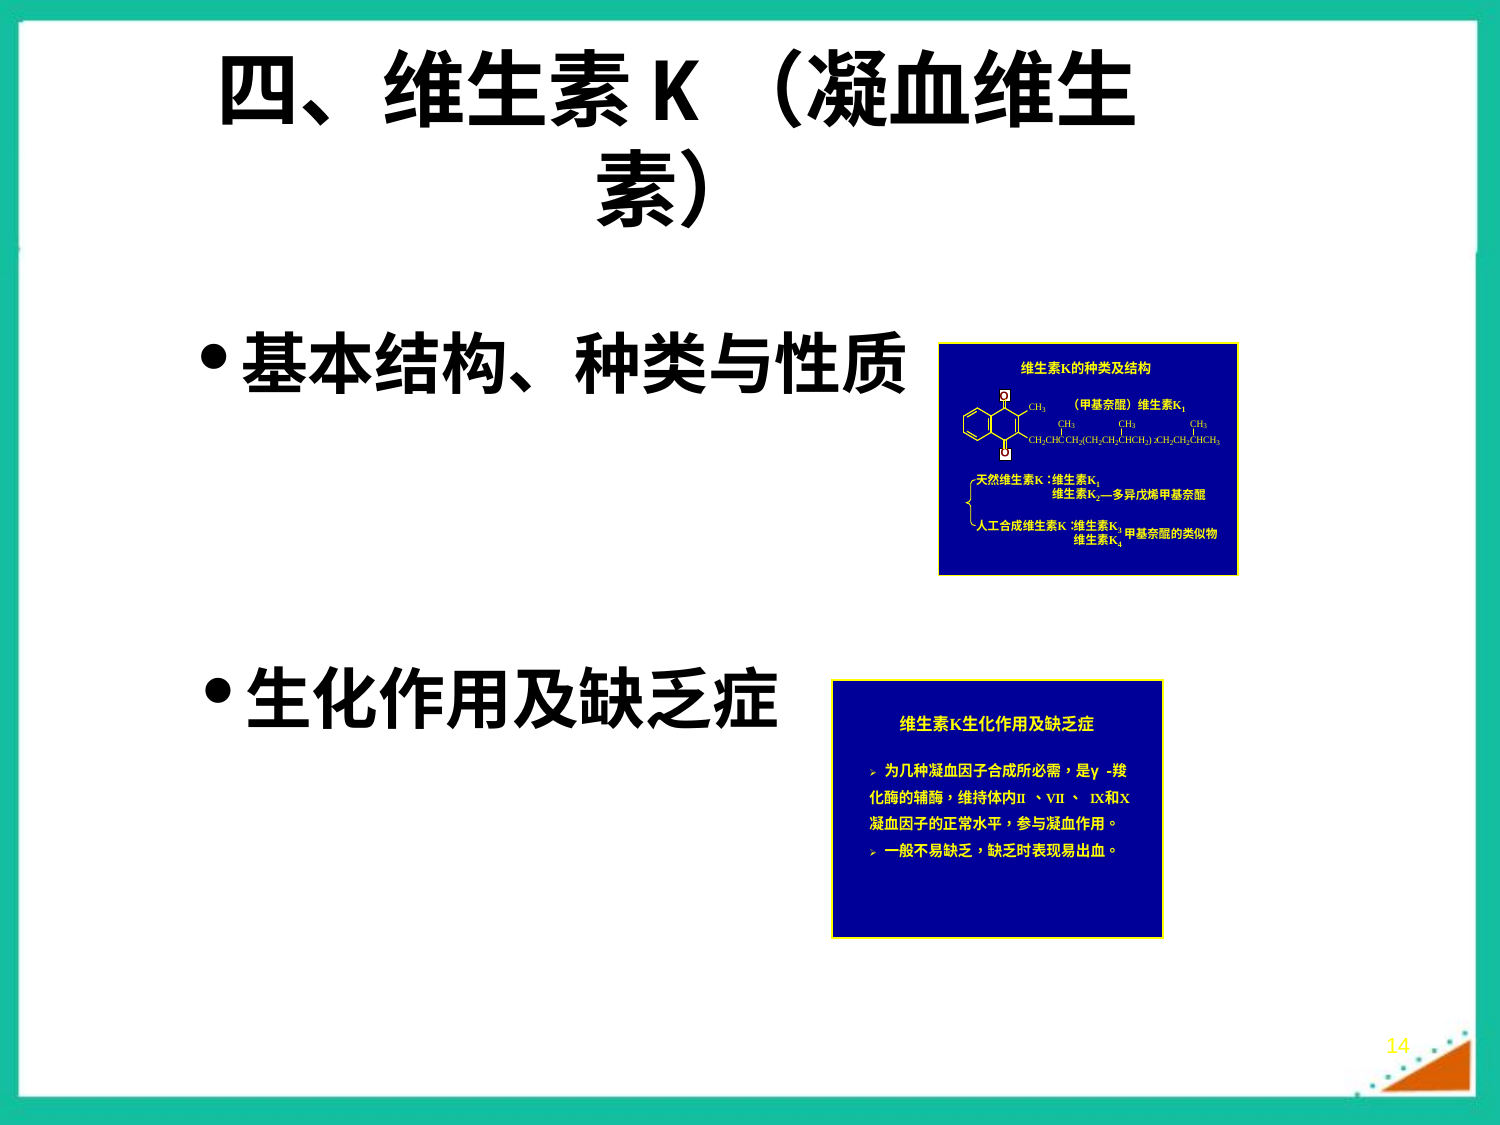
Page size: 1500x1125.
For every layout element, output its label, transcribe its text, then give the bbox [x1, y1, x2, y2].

text_box 基本结构、种类与性质 [183, 290, 987, 410]
text_box 生化作用及缺乏症 [187, 633, 845, 744]
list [832, 680, 1163, 938]
slide_number 14 [1074, 1024, 1425, 1103]
picture [0, 0, 1500, 1125]
text_box 四、维生素K（凝血维生素） [150, 89, 1205, 186]
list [938, 343, 1238, 576]
